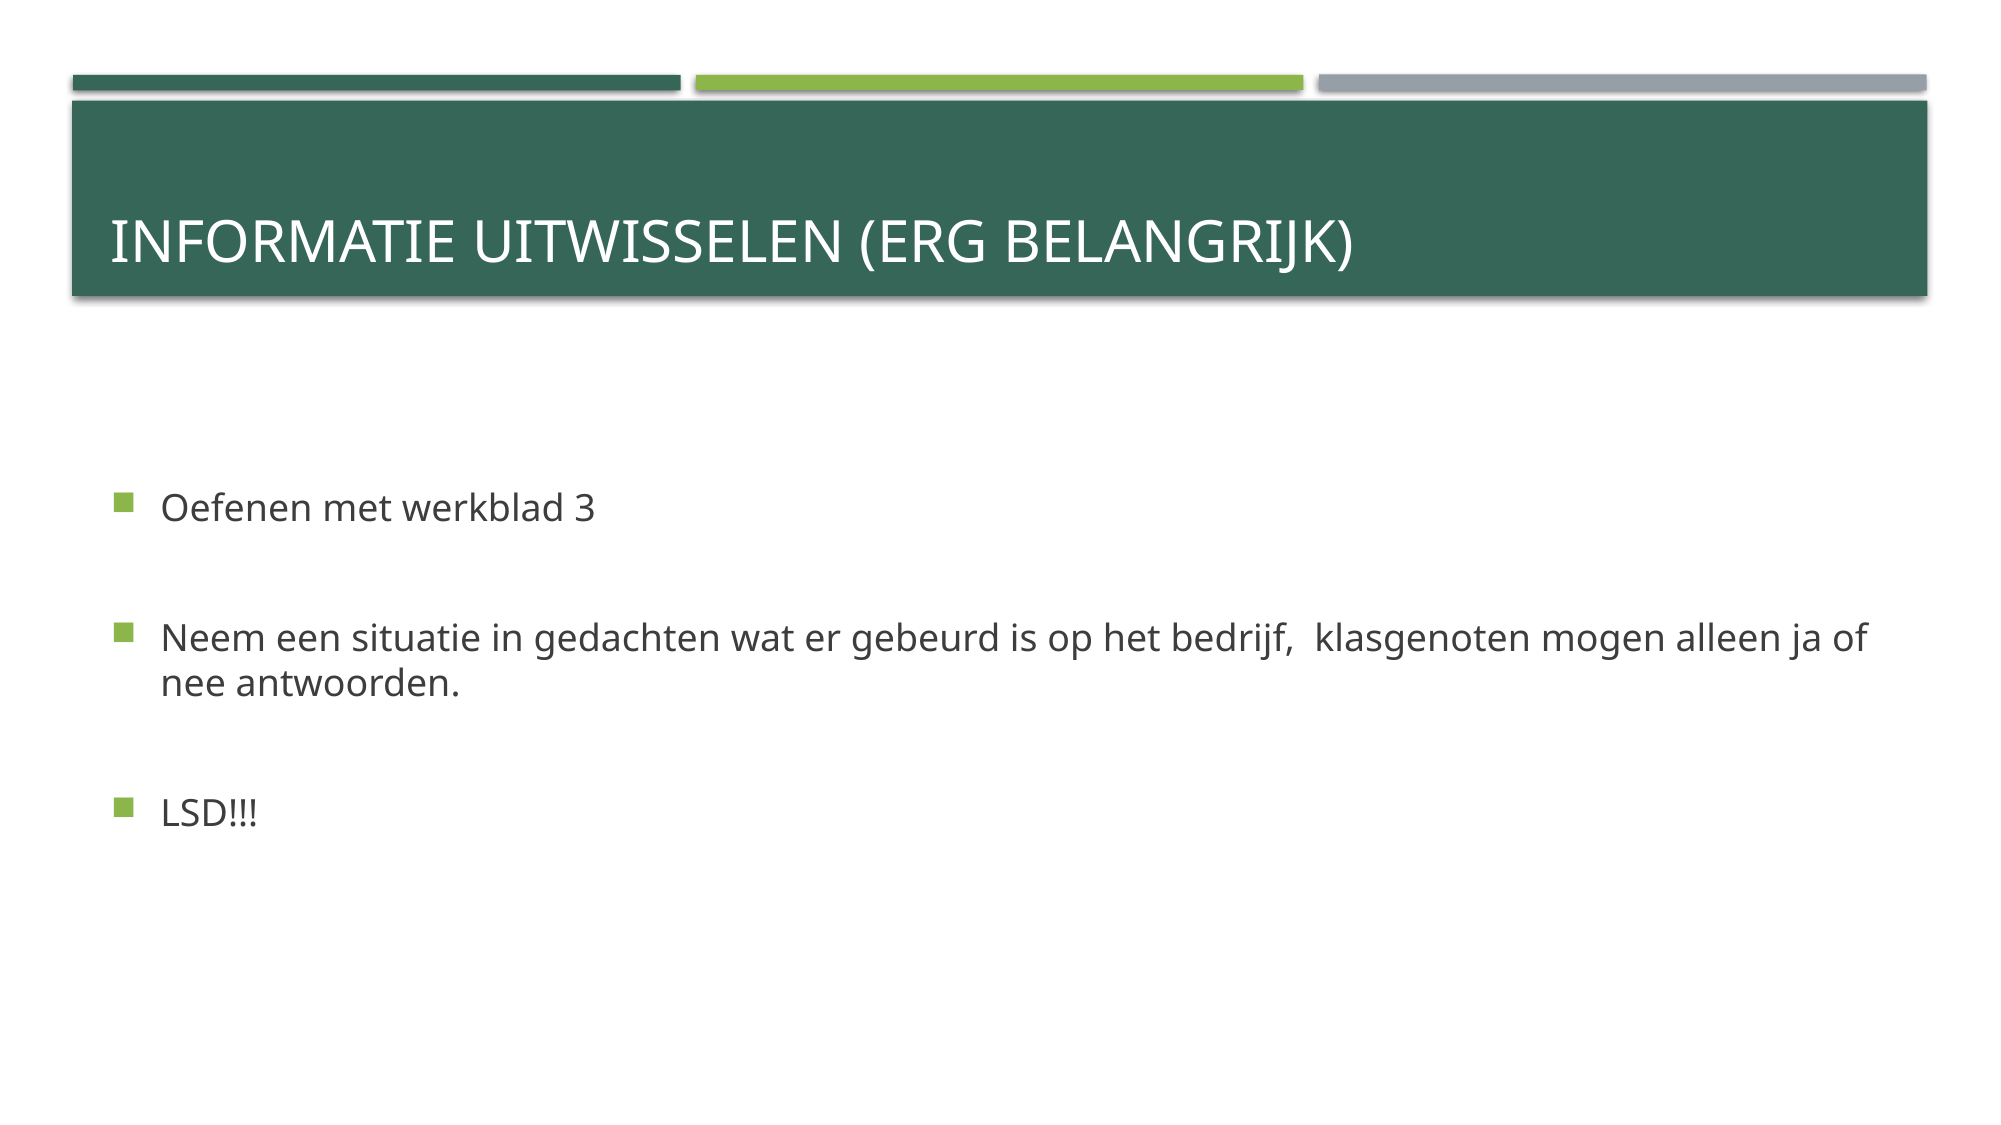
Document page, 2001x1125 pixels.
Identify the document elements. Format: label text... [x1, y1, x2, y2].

title Informatie uitwisselen (erg belangrijk) [95, 115, 1905, 282]
list Oefenen met werkblad 3 Neem een situatie in gedachten wat er gebeurd is op het bedrijf, klasgenoten mogen alleen ja of nee antwoorden. LSD!!! [95, 357, 1905, 962]
